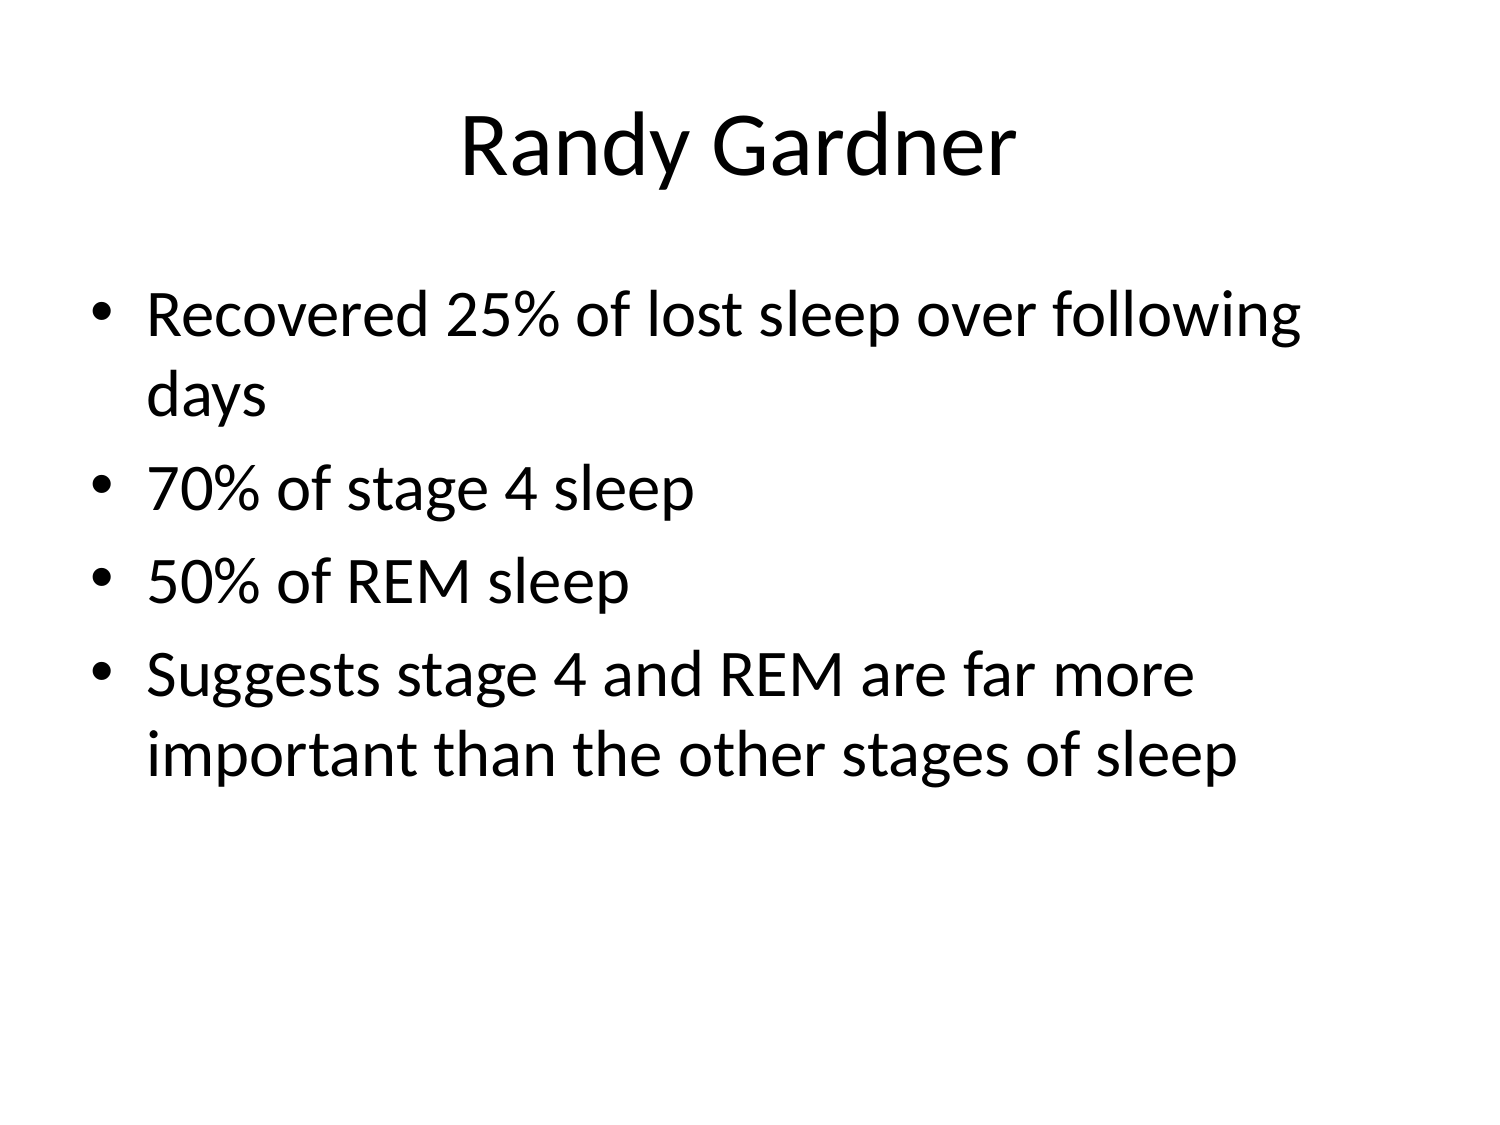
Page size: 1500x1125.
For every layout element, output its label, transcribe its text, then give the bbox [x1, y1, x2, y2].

title Randy Gardner [75, 45, 1425, 233]
list Recovered 25% of lost sleep over following days 70% of stage 4 sleep 50% of REM sleep Suggests stage 4 and REM are far more important than the other stages of sleep [75, 262, 1425, 1005]
